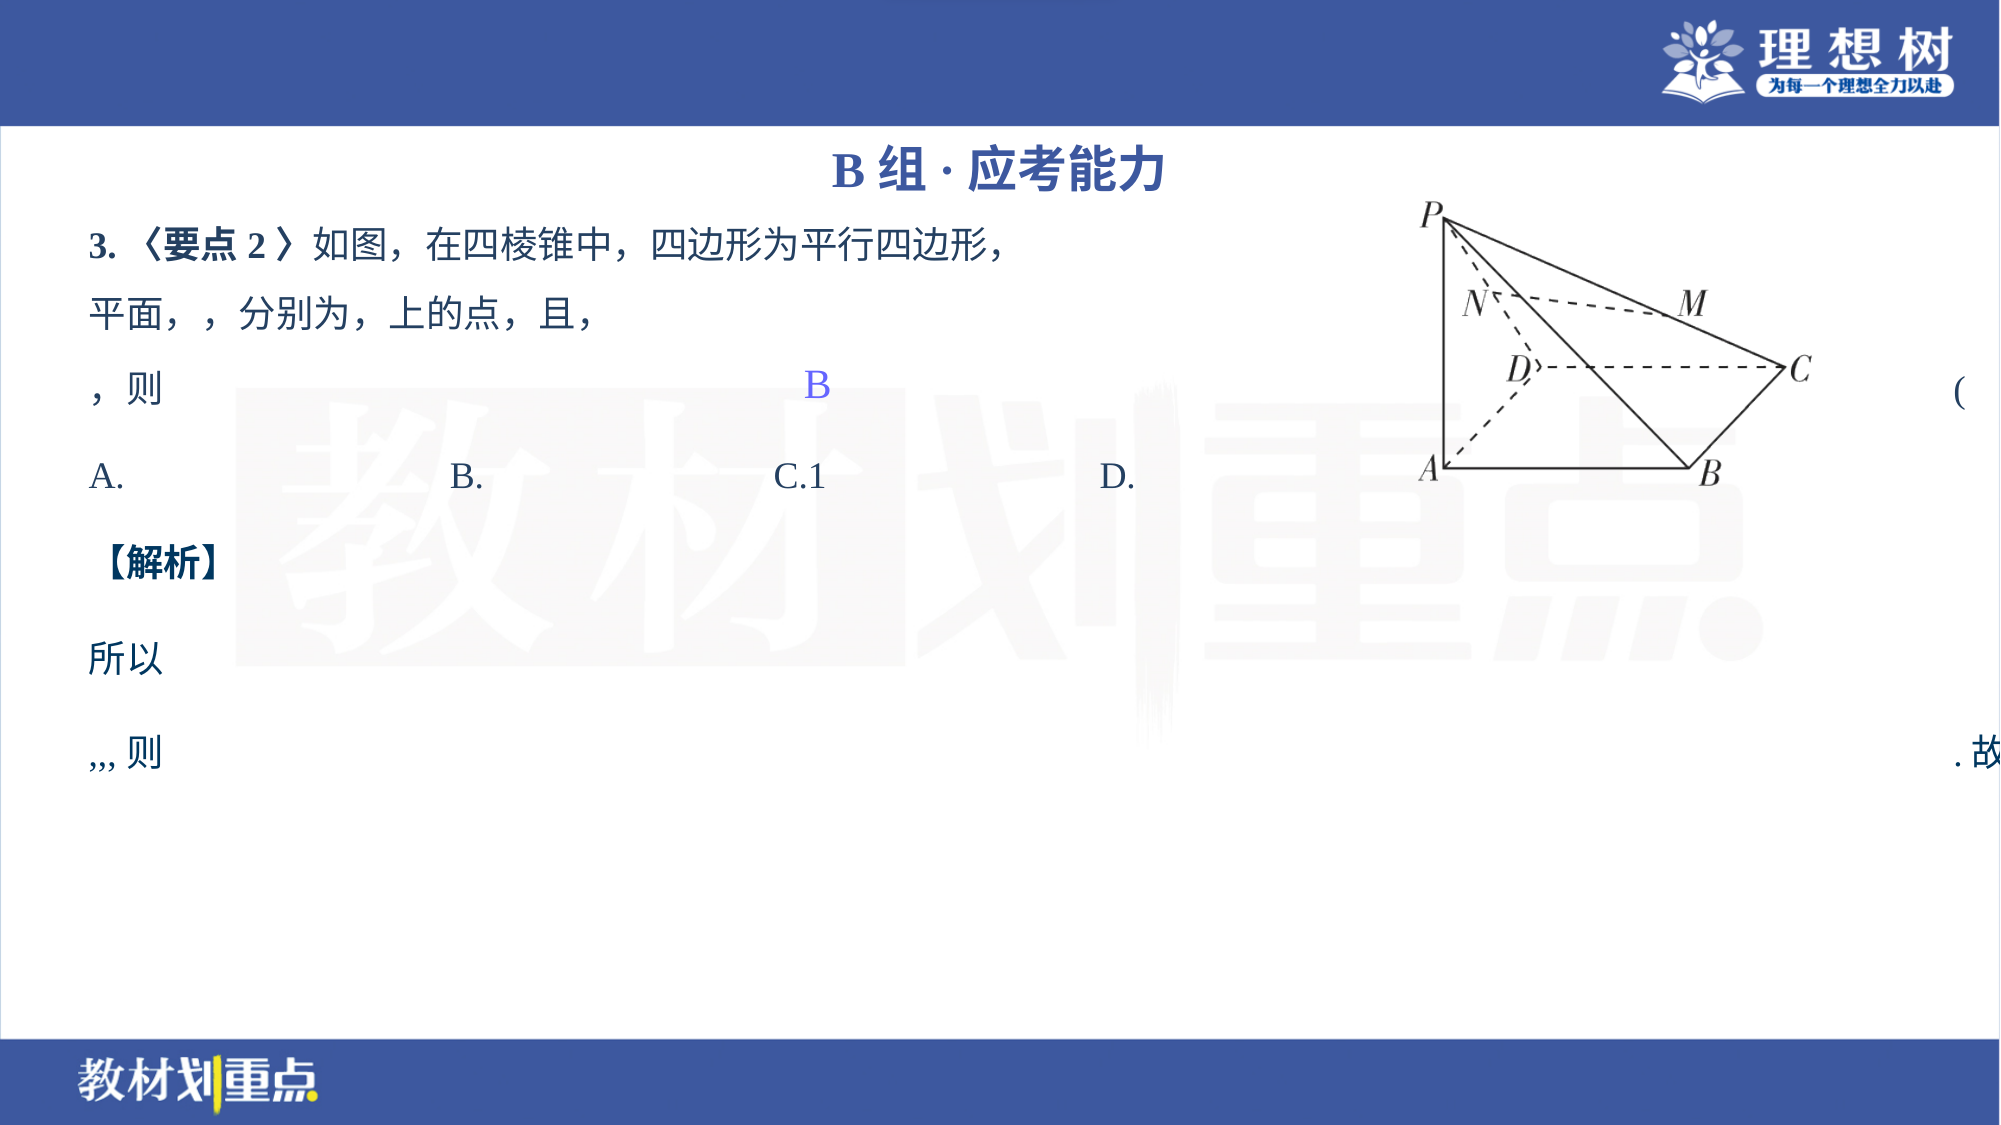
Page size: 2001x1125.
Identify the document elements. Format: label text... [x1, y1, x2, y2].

picture [1993, 744, 2000, 756]
picture [1977, 754, 1985, 762]
text_box B组·应考能力 [88, 135, 1911, 196]
text_box B [788, 354, 847, 405]
picture [0, 0, 2000, 1125]
